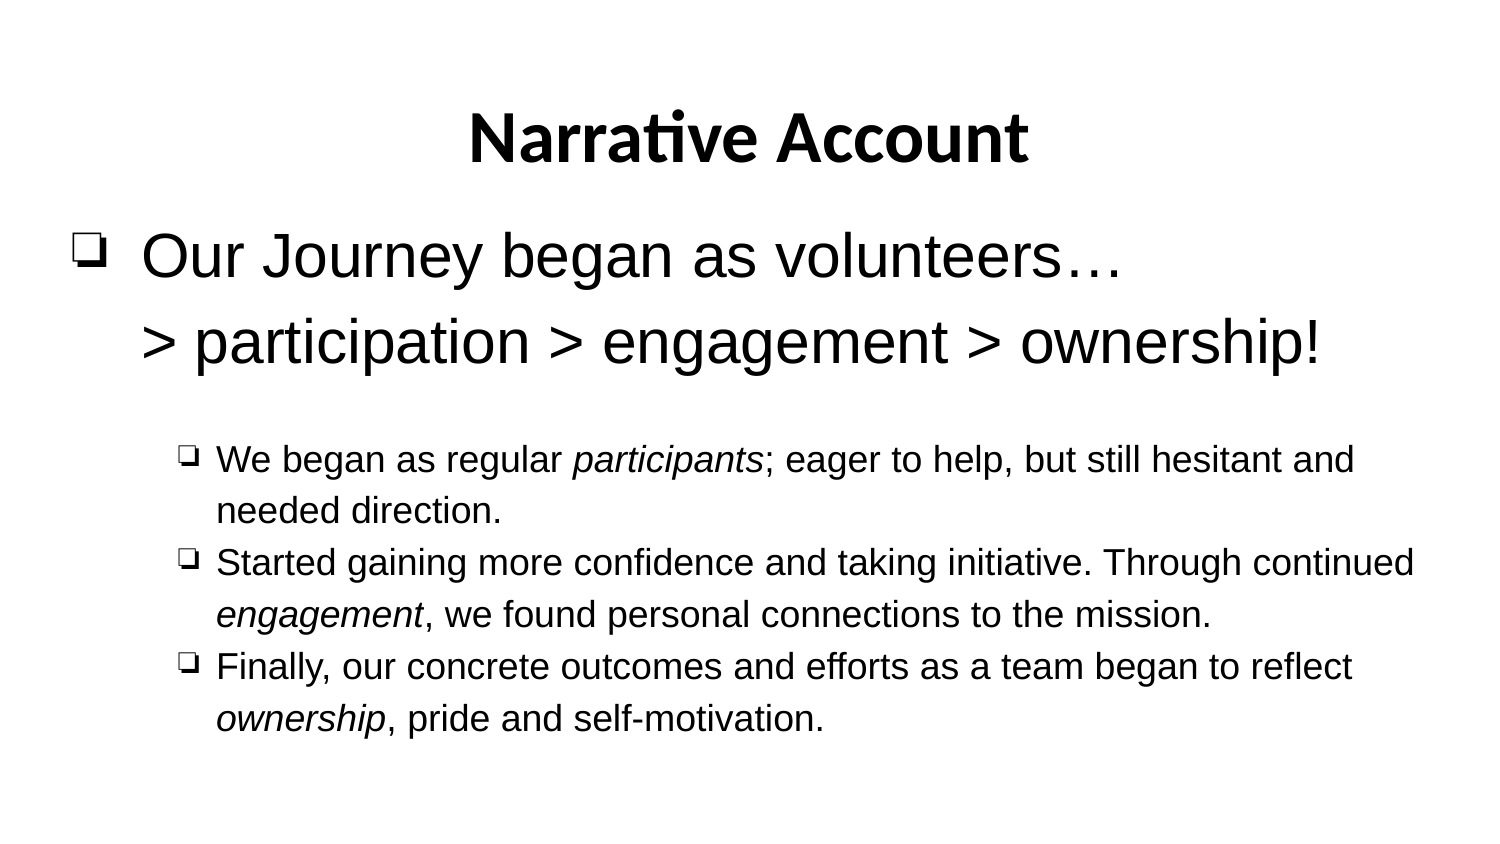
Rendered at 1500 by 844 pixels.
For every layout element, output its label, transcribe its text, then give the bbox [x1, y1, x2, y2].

list Our Journey began as volunteers… > participation > engagement > ownership! We began as regular participants; eager to help, but still hesitant and needed direction. Started gaining more confidence and taking initiative. Through continued engagement, we found personal connections to the mission. Finally, our concrete outcomes and efforts as a team began to reflect ownership, pride and self-motivation. [51, 189, 1442, 750]
title Narrative Account [51, 72, 1449, 167]
